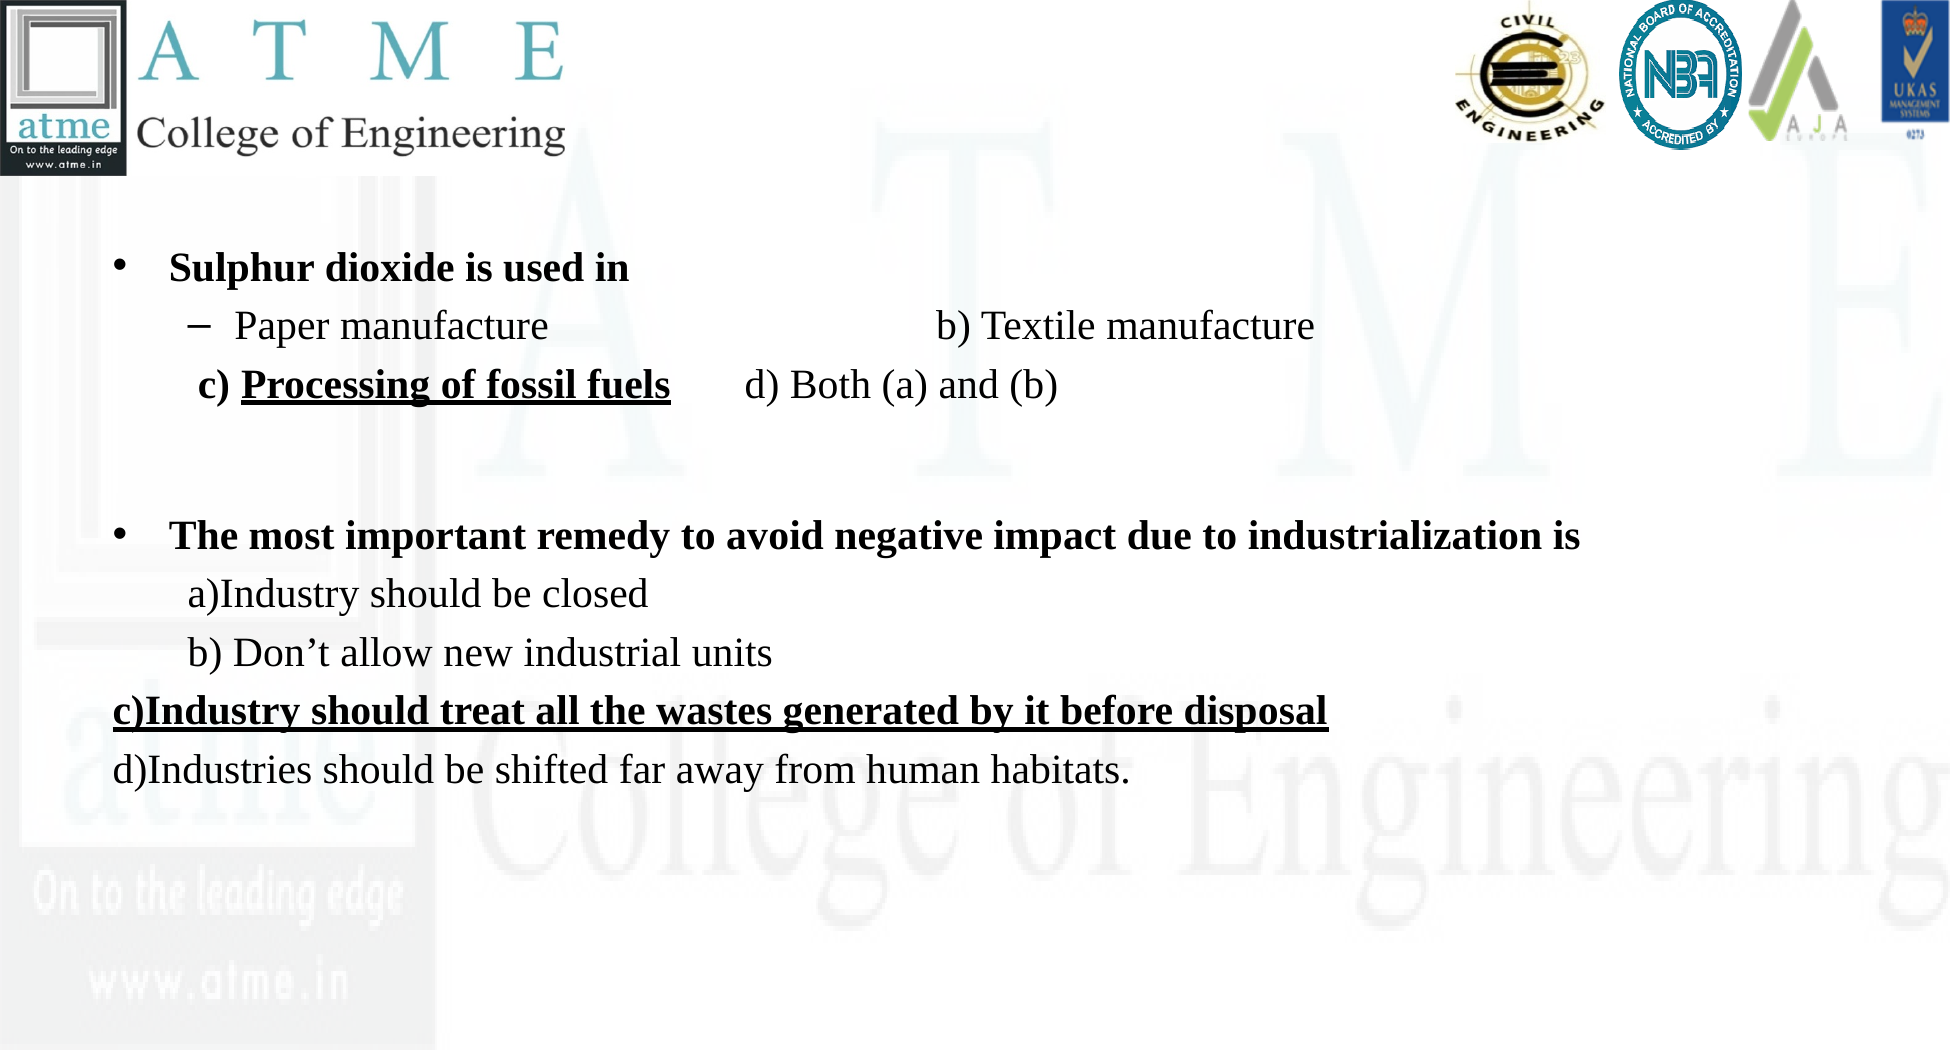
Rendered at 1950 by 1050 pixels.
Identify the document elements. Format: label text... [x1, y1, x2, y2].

list Sulphur dioxide is used in Paper manufacture b) Textile manufacture c) Processing of fossil fuels d) Both (a) and (b) The most important remedy to avoid negative impact due to industrialization is a)Industry should be closed b) Don’t allow new industrial units c)Industry should treat all the wastes generated by it before disposal d)Industries should be shifted far away from human habitats. [97, 232, 1853, 1015]
picture [1725, 98, 1730, 109]
picture [1684, 94, 1742, 151]
picture [1697, 0, 1742, 54]
picture [0, 0, 566, 177]
picture [1666, 139, 1680, 144]
picture [1748, 0, 1950, 142]
picture [1455, 0, 1606, 144]
picture [1619, 0, 1727, 151]
picture [1697, 9, 1702, 17]
picture [1728, 89, 1736, 95]
picture [1683, 133, 1697, 137]
picture [1716, 113, 1721, 129]
